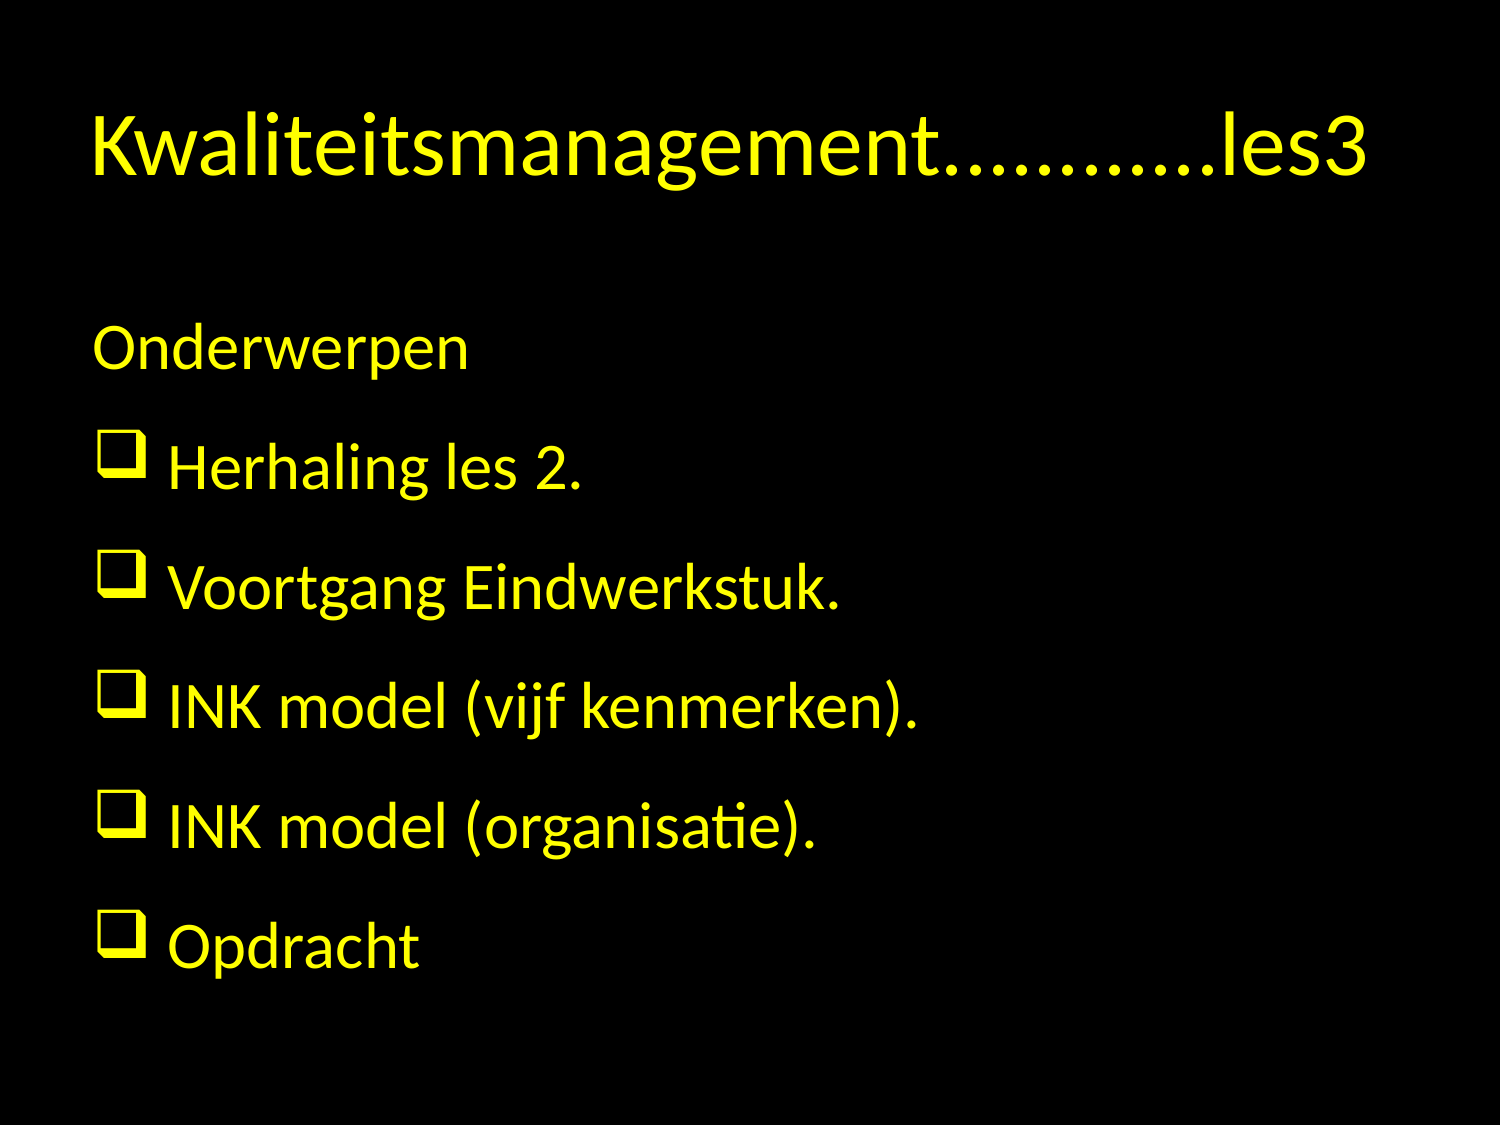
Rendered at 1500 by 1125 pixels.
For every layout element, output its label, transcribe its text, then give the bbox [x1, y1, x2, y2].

title Kwaliteitsmanagement............les3 [75, 45, 1425, 233]
text_box Onderwerpen Herhaling les 2. Voortgang Eindwerkstuk. INK model (vijf kenmerken). INK model (organisatie). Opdracht [78, 255, 936, 990]
